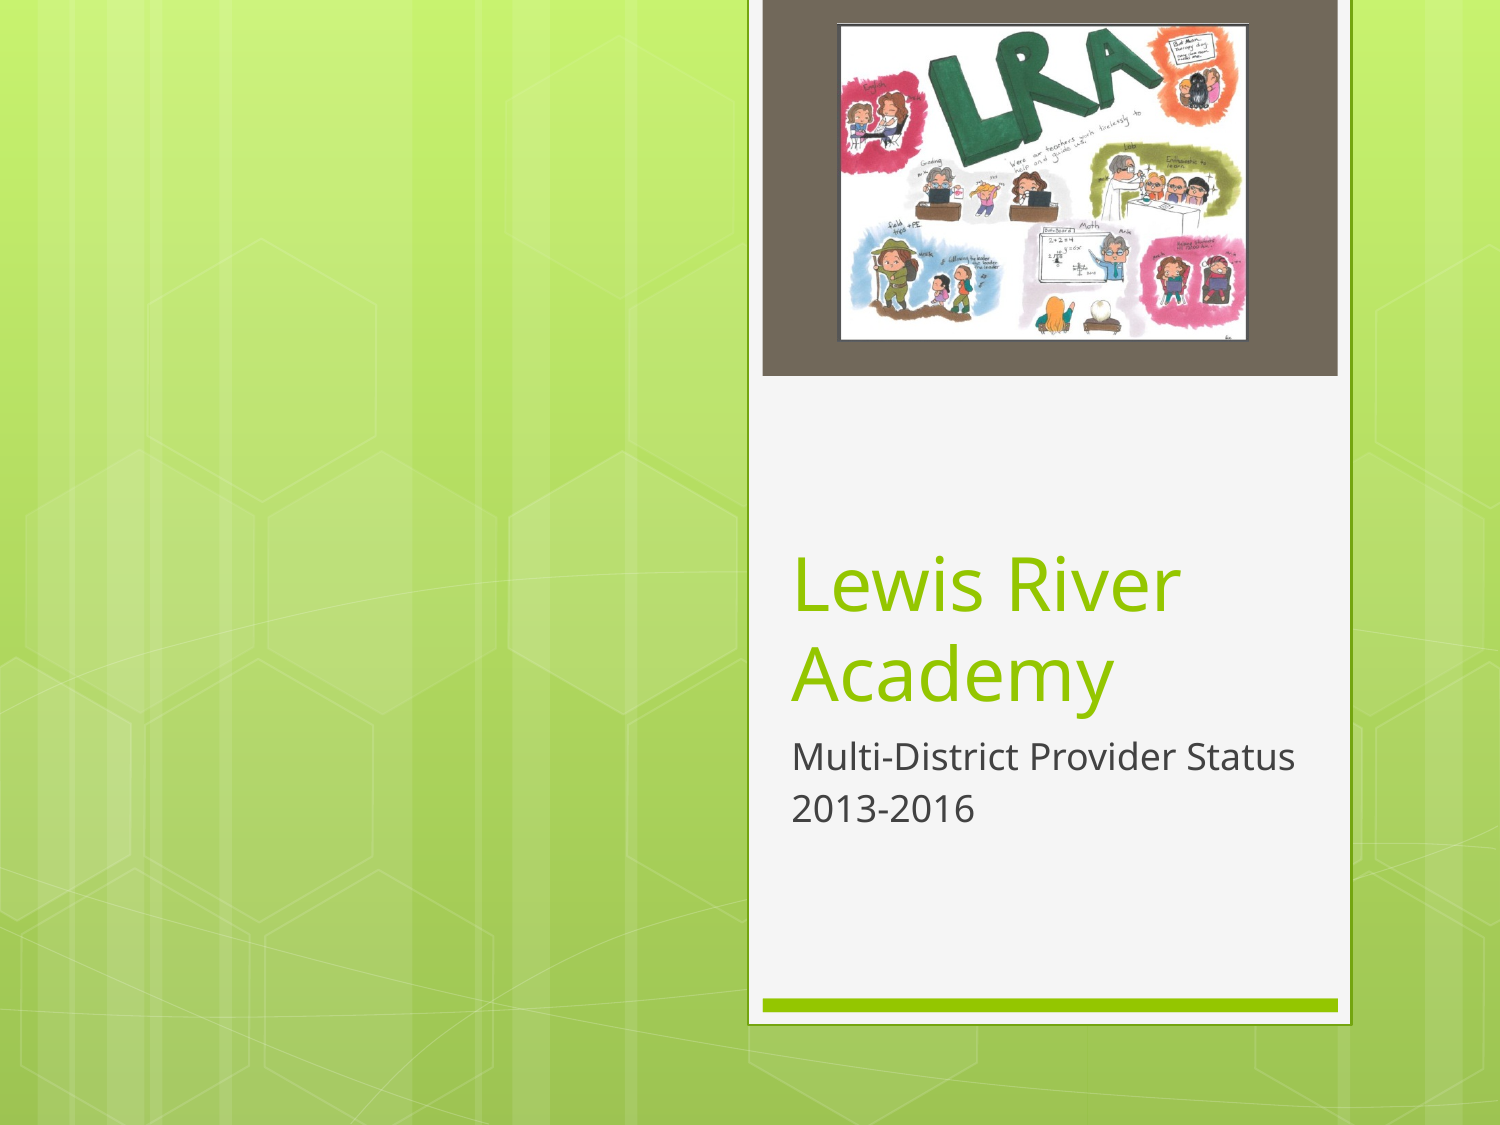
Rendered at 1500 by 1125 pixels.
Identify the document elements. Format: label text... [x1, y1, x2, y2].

subtitle Multi-District Provider Status 2013-2016 [776, 725, 1320, 933]
picture [837, 22, 1249, 343]
title Lewis River Academy [776, 444, 1320, 724]
